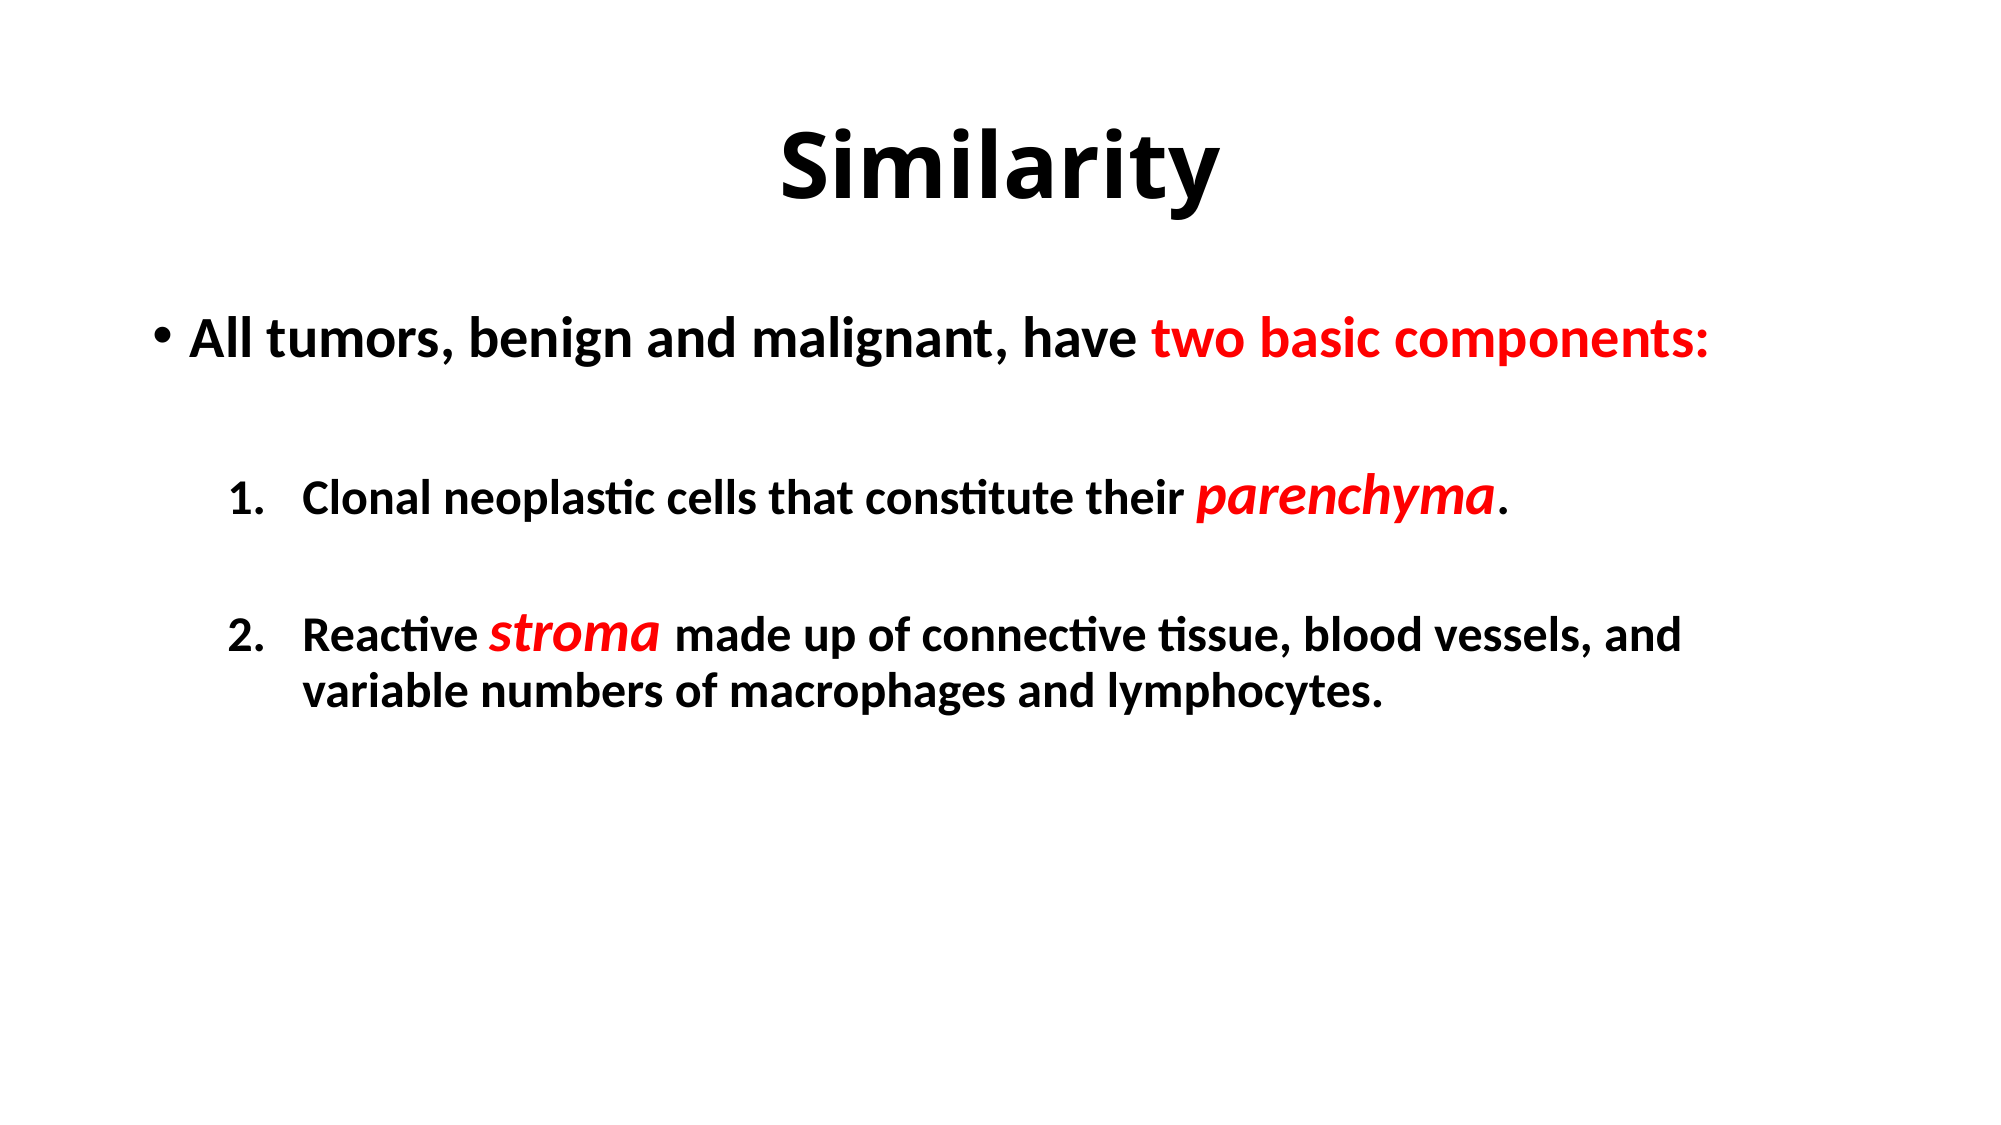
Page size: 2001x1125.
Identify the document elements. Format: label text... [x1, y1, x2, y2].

title Similarity [137, 59, 1863, 278]
list All tumors, benign and malignant, have two basic components: Clonal neoplastic cells that constitute their parenchyma. Reactive stroma made up of connective tissue, blood vessels, and variable numbers of macrophages and lymphocytes. [137, 299, 1863, 1014]
